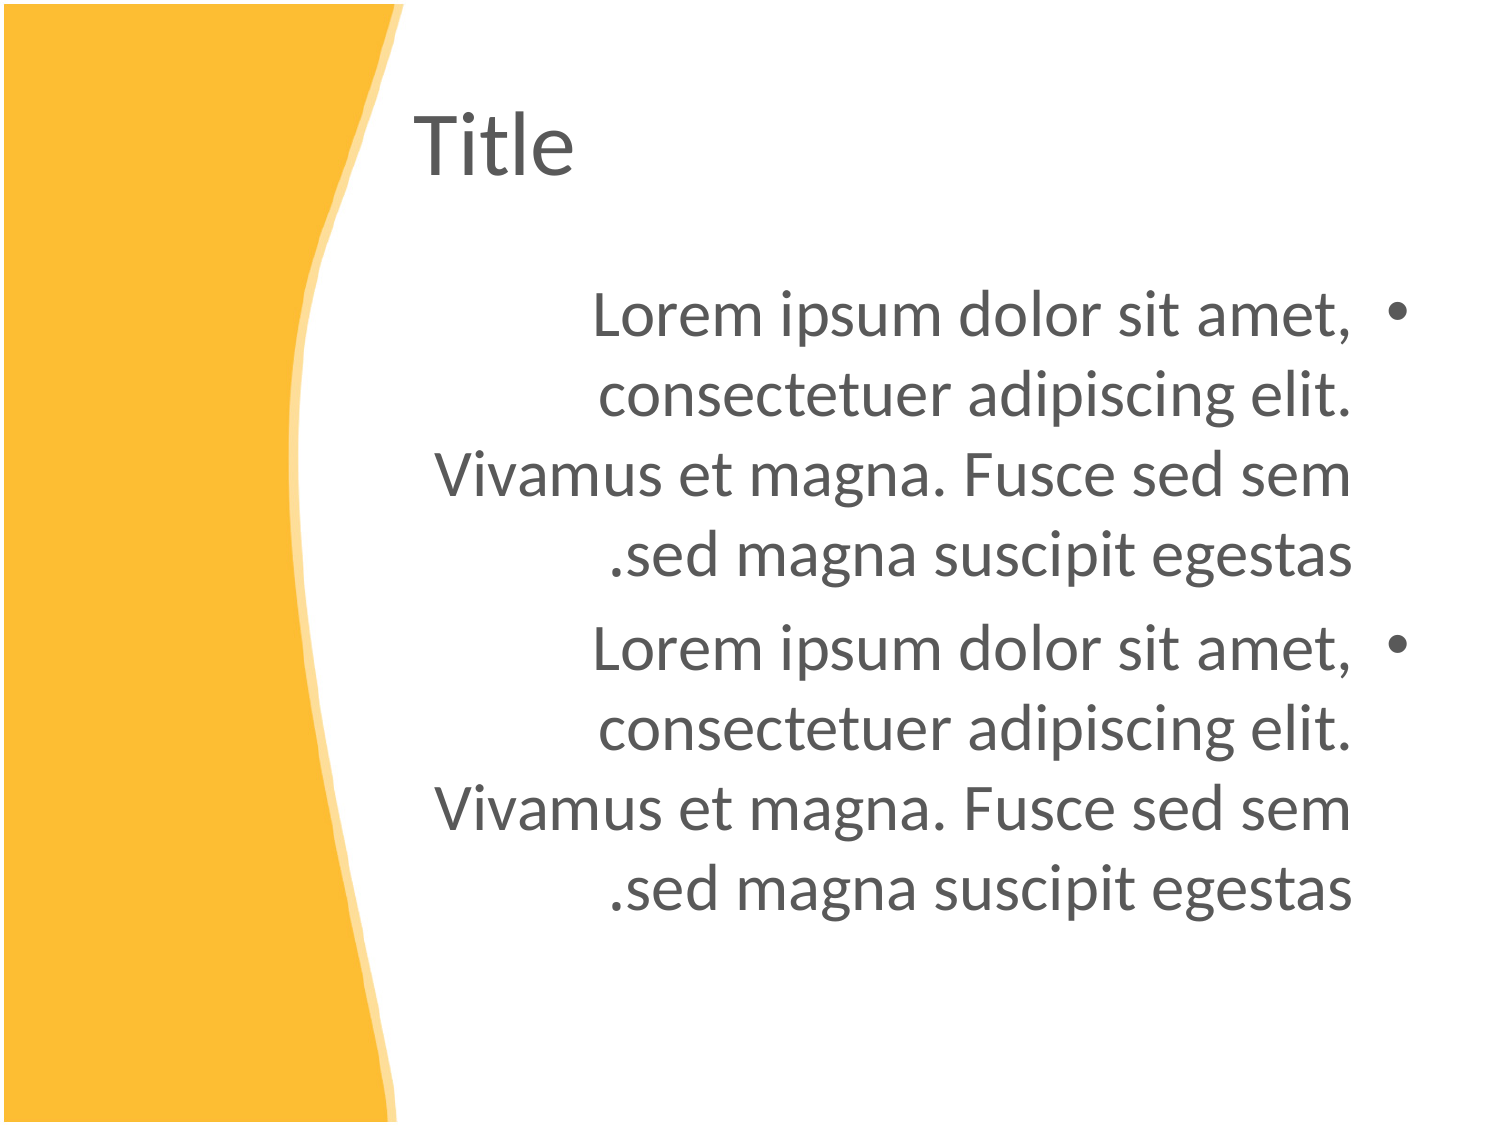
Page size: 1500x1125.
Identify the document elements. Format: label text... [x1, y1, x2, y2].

picture [0, 0, 1500, 1125]
title Title [398, 45, 1425, 233]
list Lorem ipsum dolor sit amet, consectetuer adipiscing elit. Vivamus et magna. Fusce sed sem sed magna suscipit egestas. Lorem ipsum dolor sit amet, consectetuer adipiscing elit. Vivamus et magna. Fusce sed sem sed magna suscipit egestas. [398, 262, 1425, 1005]
